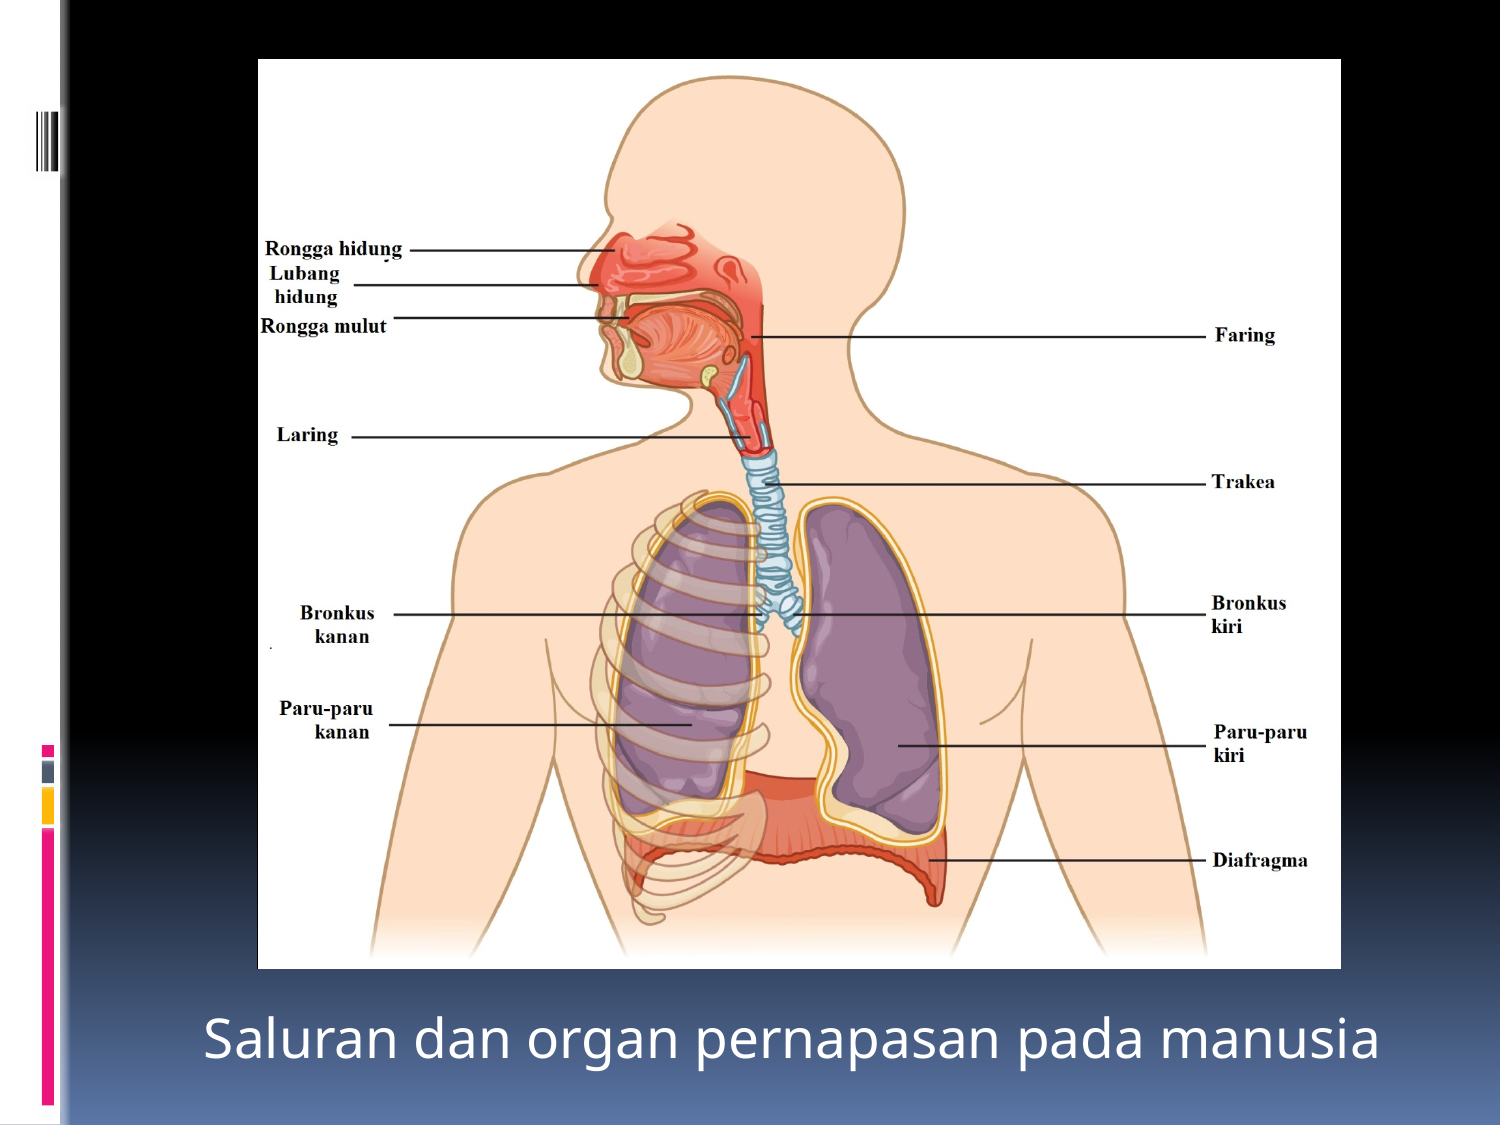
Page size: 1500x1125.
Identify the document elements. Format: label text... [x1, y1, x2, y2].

list Saluran dan organ pernapasan pada manusia [150, 996, 1425, 1079]
picture [257, 58, 1341, 970]
